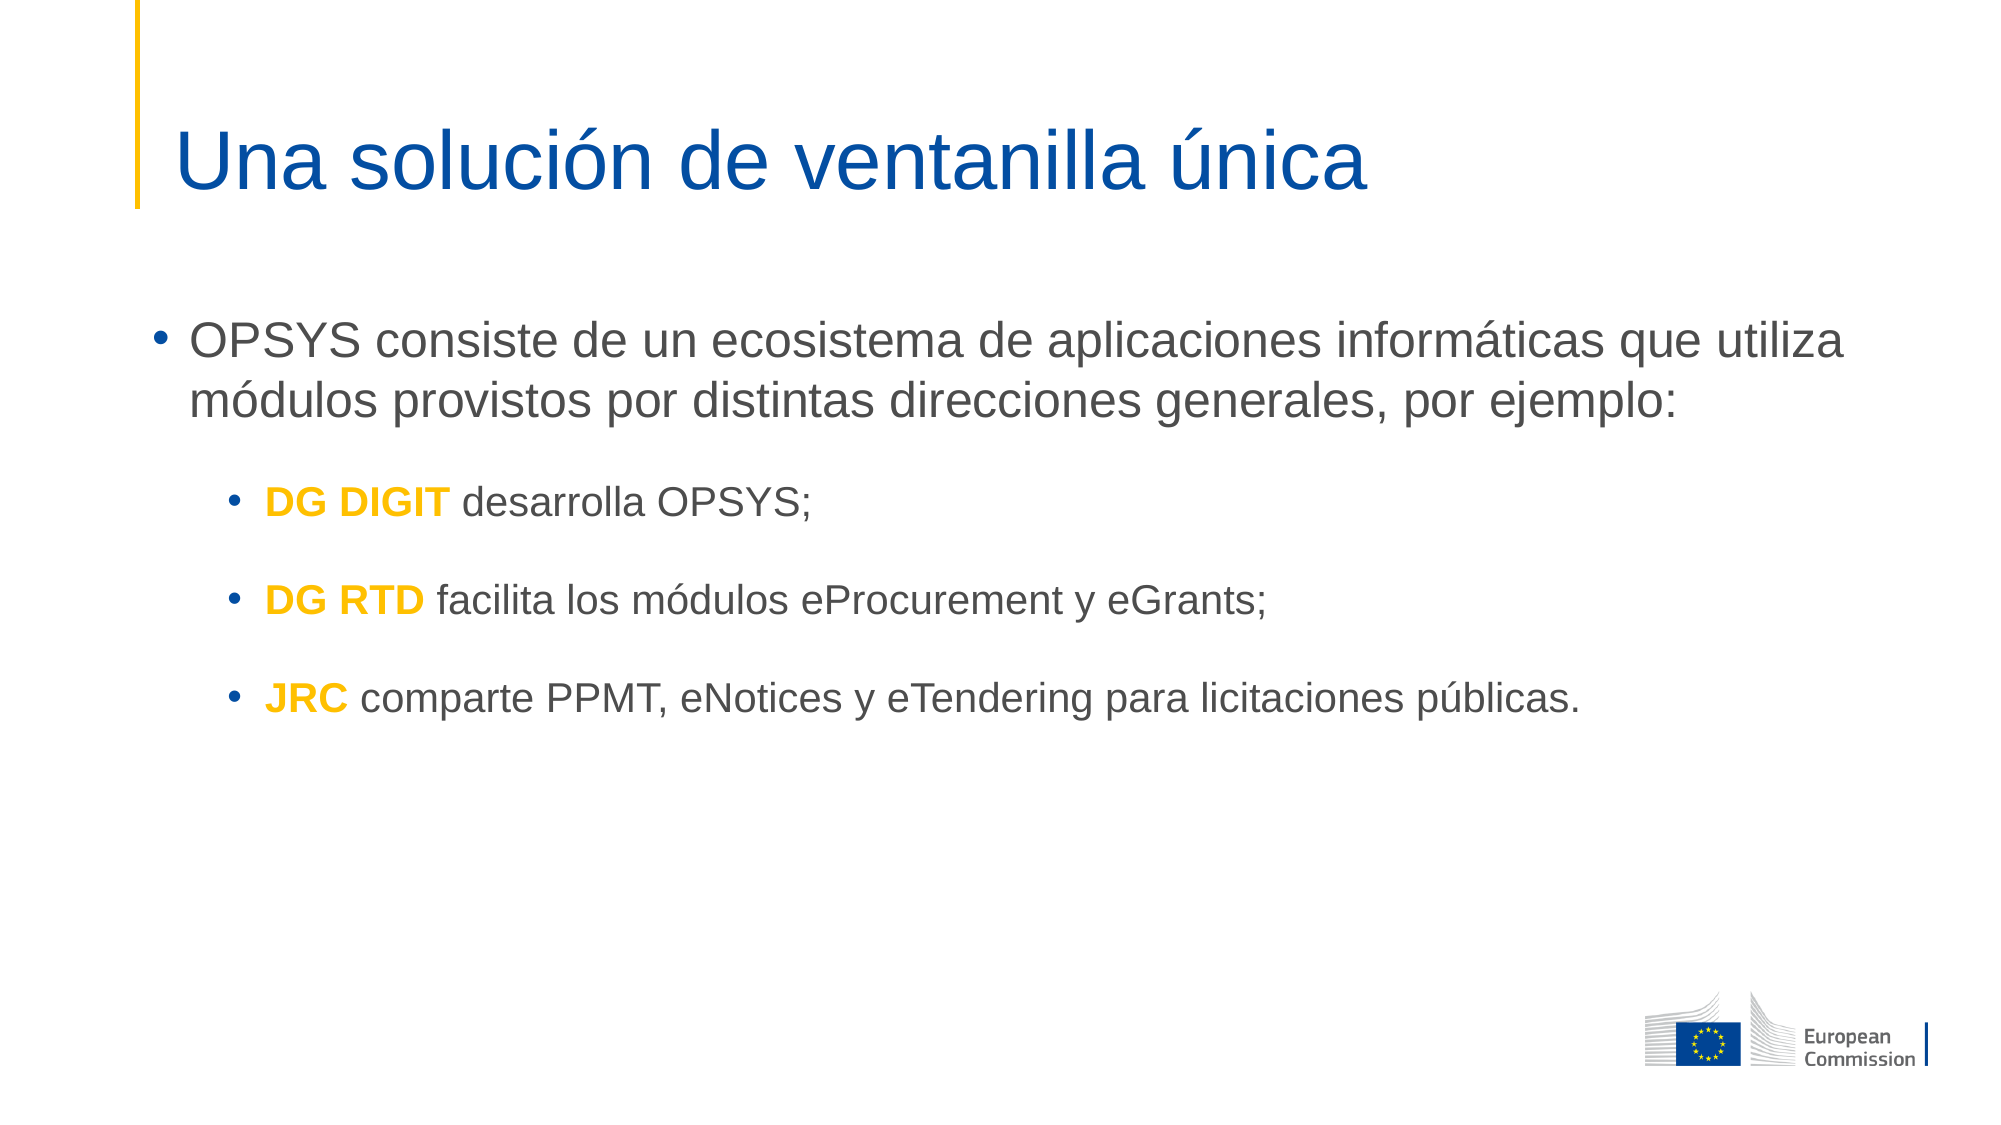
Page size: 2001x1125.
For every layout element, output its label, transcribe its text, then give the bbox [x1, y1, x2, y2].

list OPSYS consiste de un ecosistema de aplicaciones informáticas que utiliza módulos provistos por distintas direcciones generales, por ejemplo: DG DIGIT desarrolla OPSYS; DG RTD facilita los módulos eProcurement y eGrants; JRC comparte PPMT, eNotices y eTendering para licitaciones públicas. [137, 299, 1927, 937]
picture [1645, 991, 1928, 1066]
title Una solución de ventanilla única [159, 79, 1885, 208]
